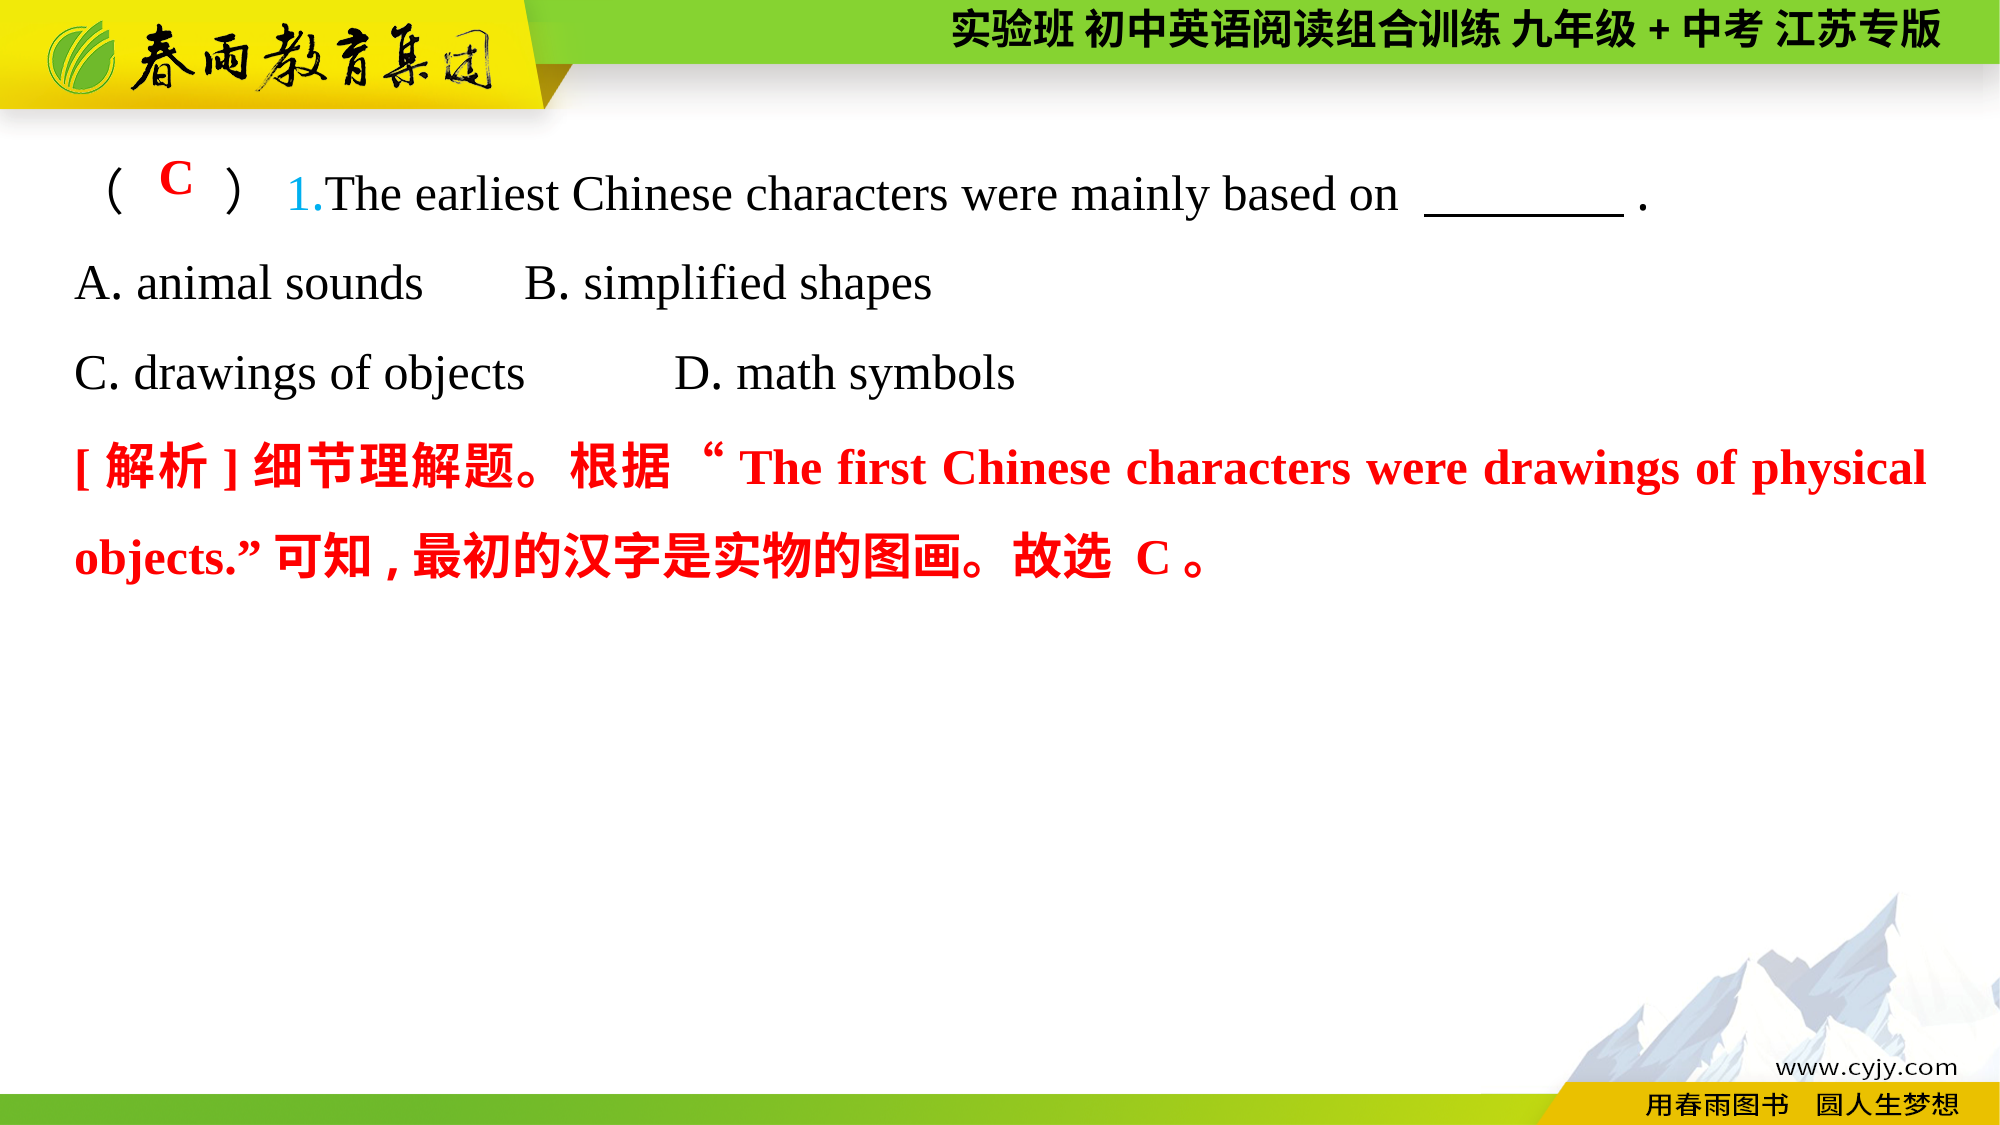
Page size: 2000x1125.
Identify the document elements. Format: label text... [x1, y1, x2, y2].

list （ ）1.The earliest Chinese characters were mainly based on . A. animal sounds B. simplified shapes C. drawings of objects D. math symbols [59, 122, 1944, 397]
text_box [解析]细节理解题。根据“The first Chinese characters were drawings of physical objects.”可知,最初的汉字是实物的图画。故选 C。 [59, 397, 1944, 593]
text_box C [143, 137, 210, 213]
picture [0, 0, 2000, 1125]
